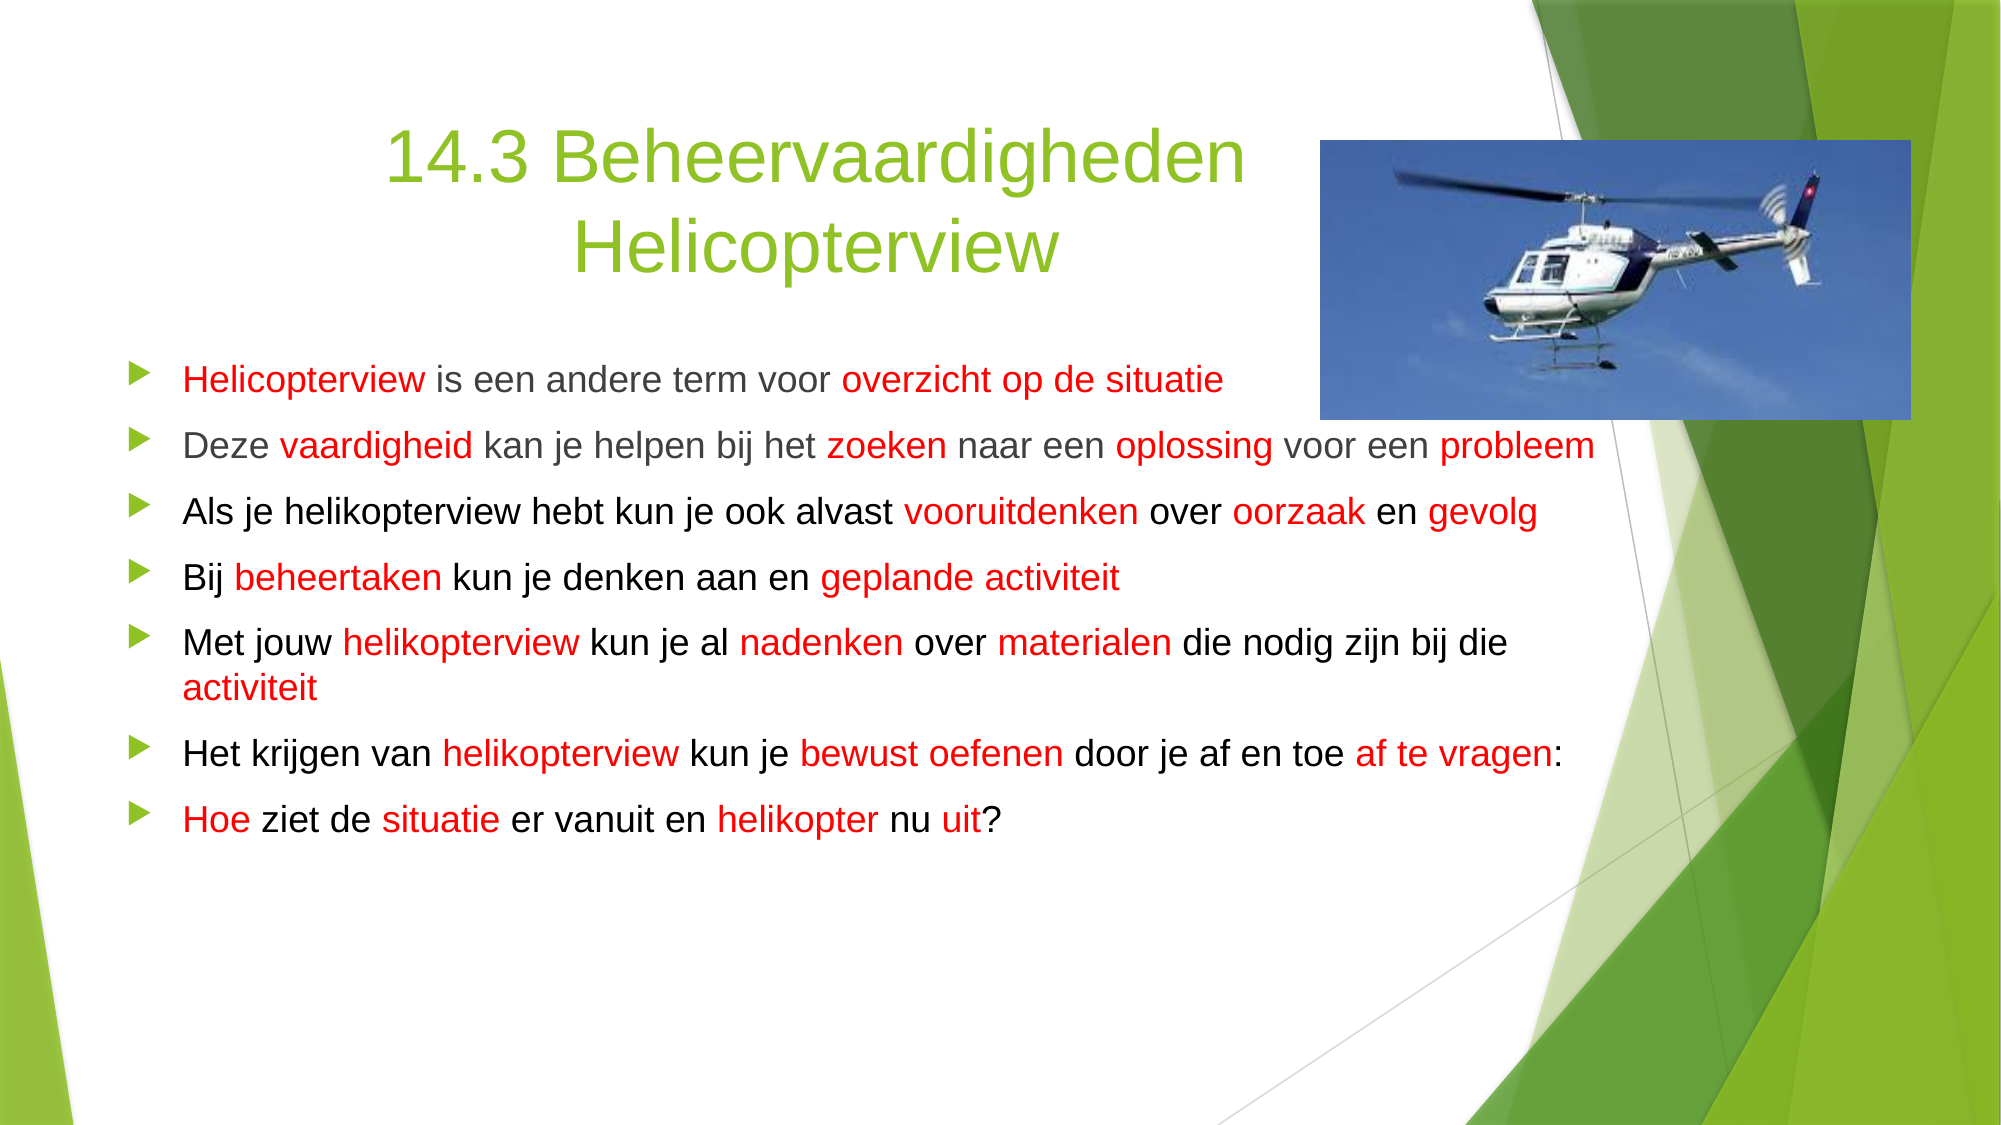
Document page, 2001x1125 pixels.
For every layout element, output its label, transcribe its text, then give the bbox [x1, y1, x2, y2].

title 14.3 Beheervaardigheden Helicopterview [111, 99, 1522, 317]
list Helicopterview is een andere term voor overzicht op de situatie Deze vaardigheid kan je helpen bij het zoeken naar een oplossing voor een probleem Als je helikopterview hebt kun je ook alvast vooruitdenken over oorzaak en gevolg Bij beheertaken kun je denken aan en geplande activiteit Met jouw helikopterview kun je al nadenken over materialen die nodig zijn bij die activiteit Het krijgen van helikopterview kun je bewust oefenen door je af en toe af te vragen: Hoe ziet de situatie er vanuit en helikopter nu uit? [111, 347, 1616, 985]
picture [1319, 140, 1912, 421]
